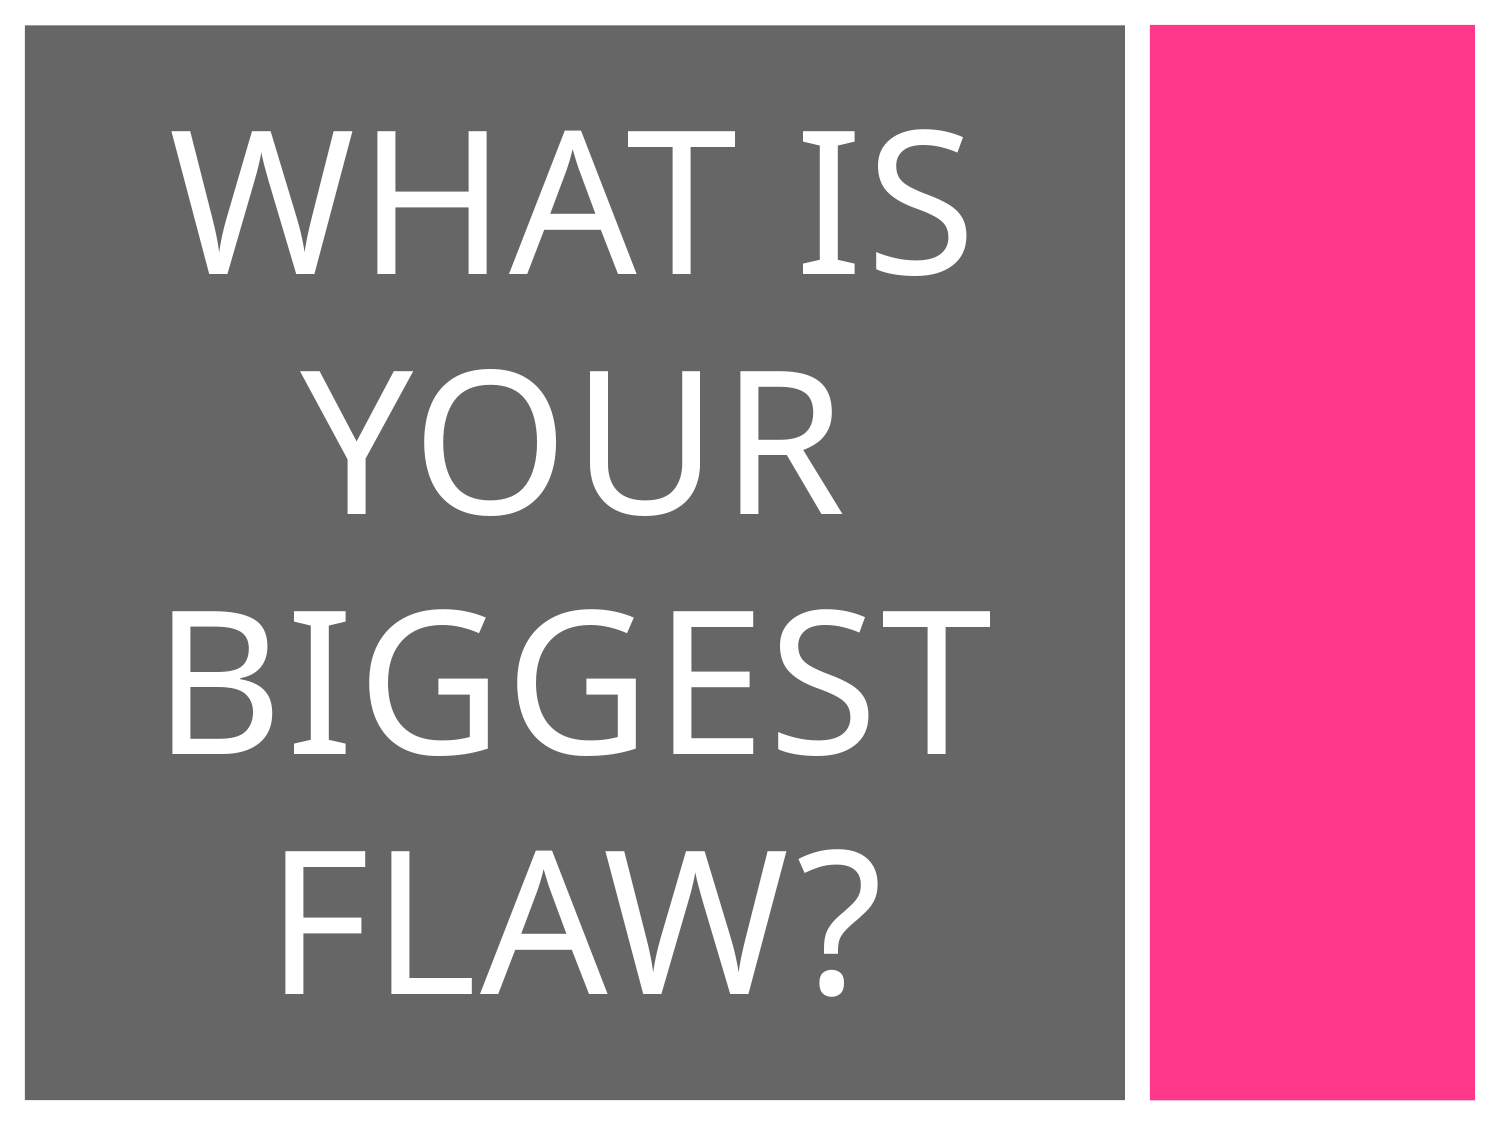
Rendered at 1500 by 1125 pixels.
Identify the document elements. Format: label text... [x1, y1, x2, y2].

title What is your biggest flaw? [0, 433, 1213, 675]
